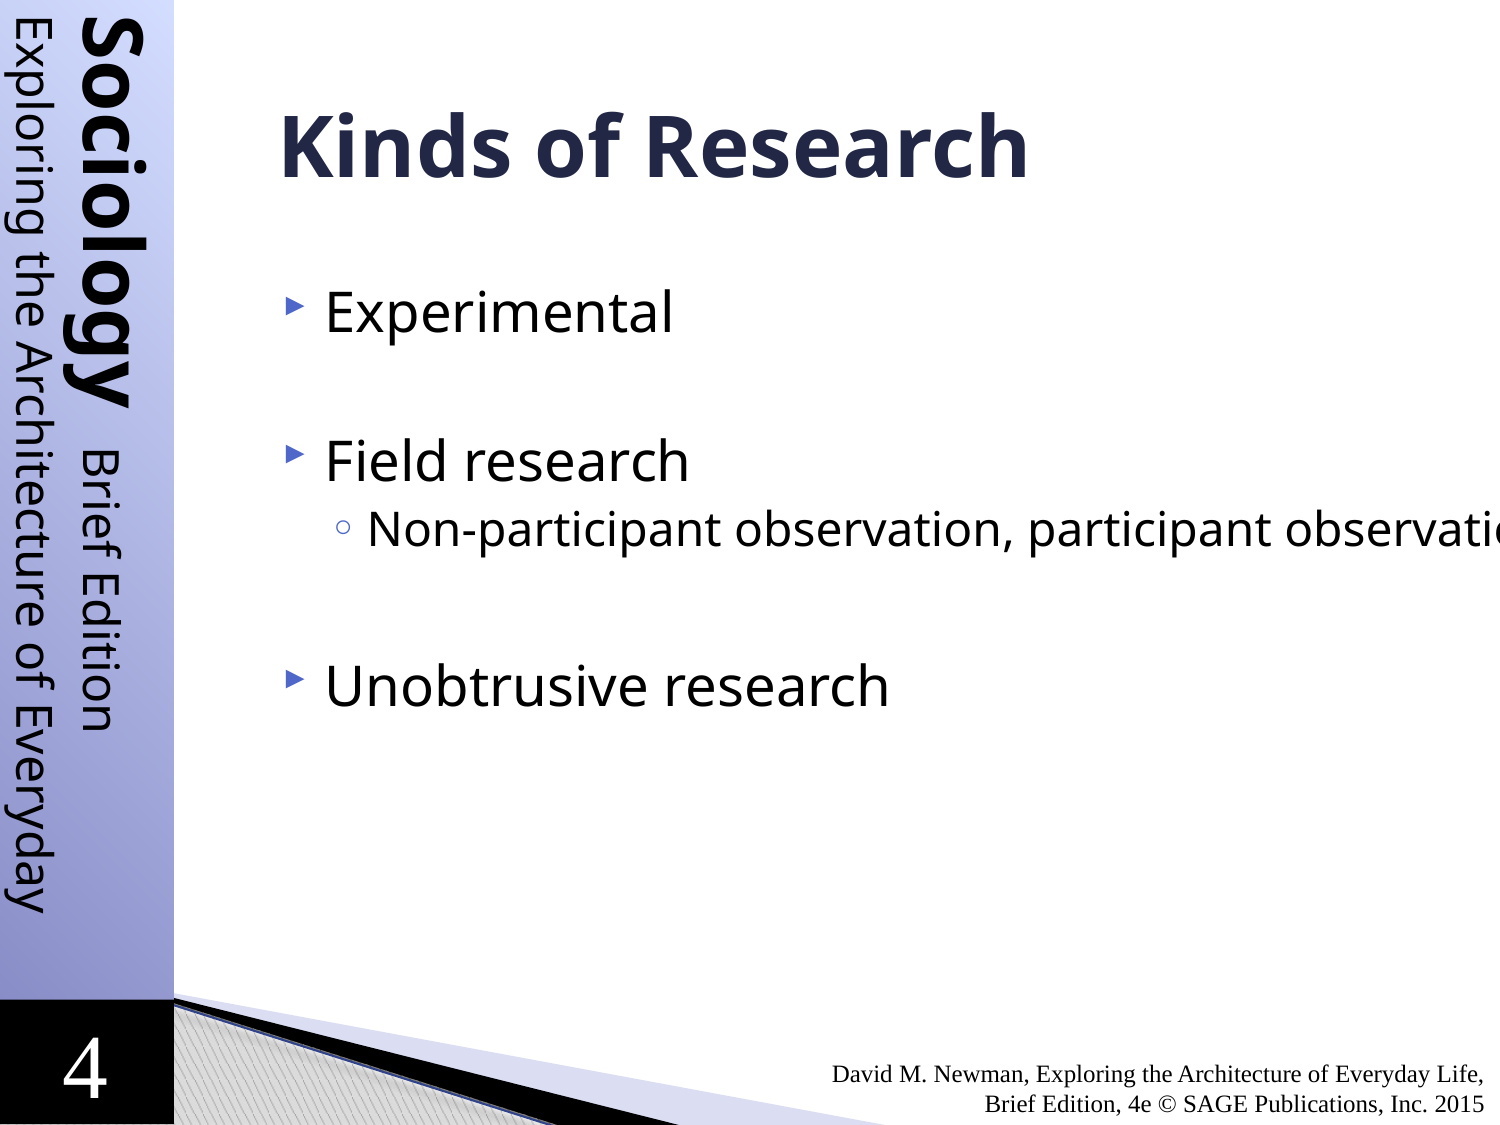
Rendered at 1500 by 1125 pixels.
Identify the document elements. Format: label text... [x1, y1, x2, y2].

title Kinds of Research [262, 50, 1475, 238]
picture [174, 1003, 558, 1125]
list Experimental Field research Non-participant observation, participant observation Unobtrusive research [249, 262, 1500, 1005]
footer David M. Newman, Exploring the Architecture of Everyday Life, Brief Edition, 4e © SAGE Publications, Inc. 2015 [787, 1065, 1500, 1125]
